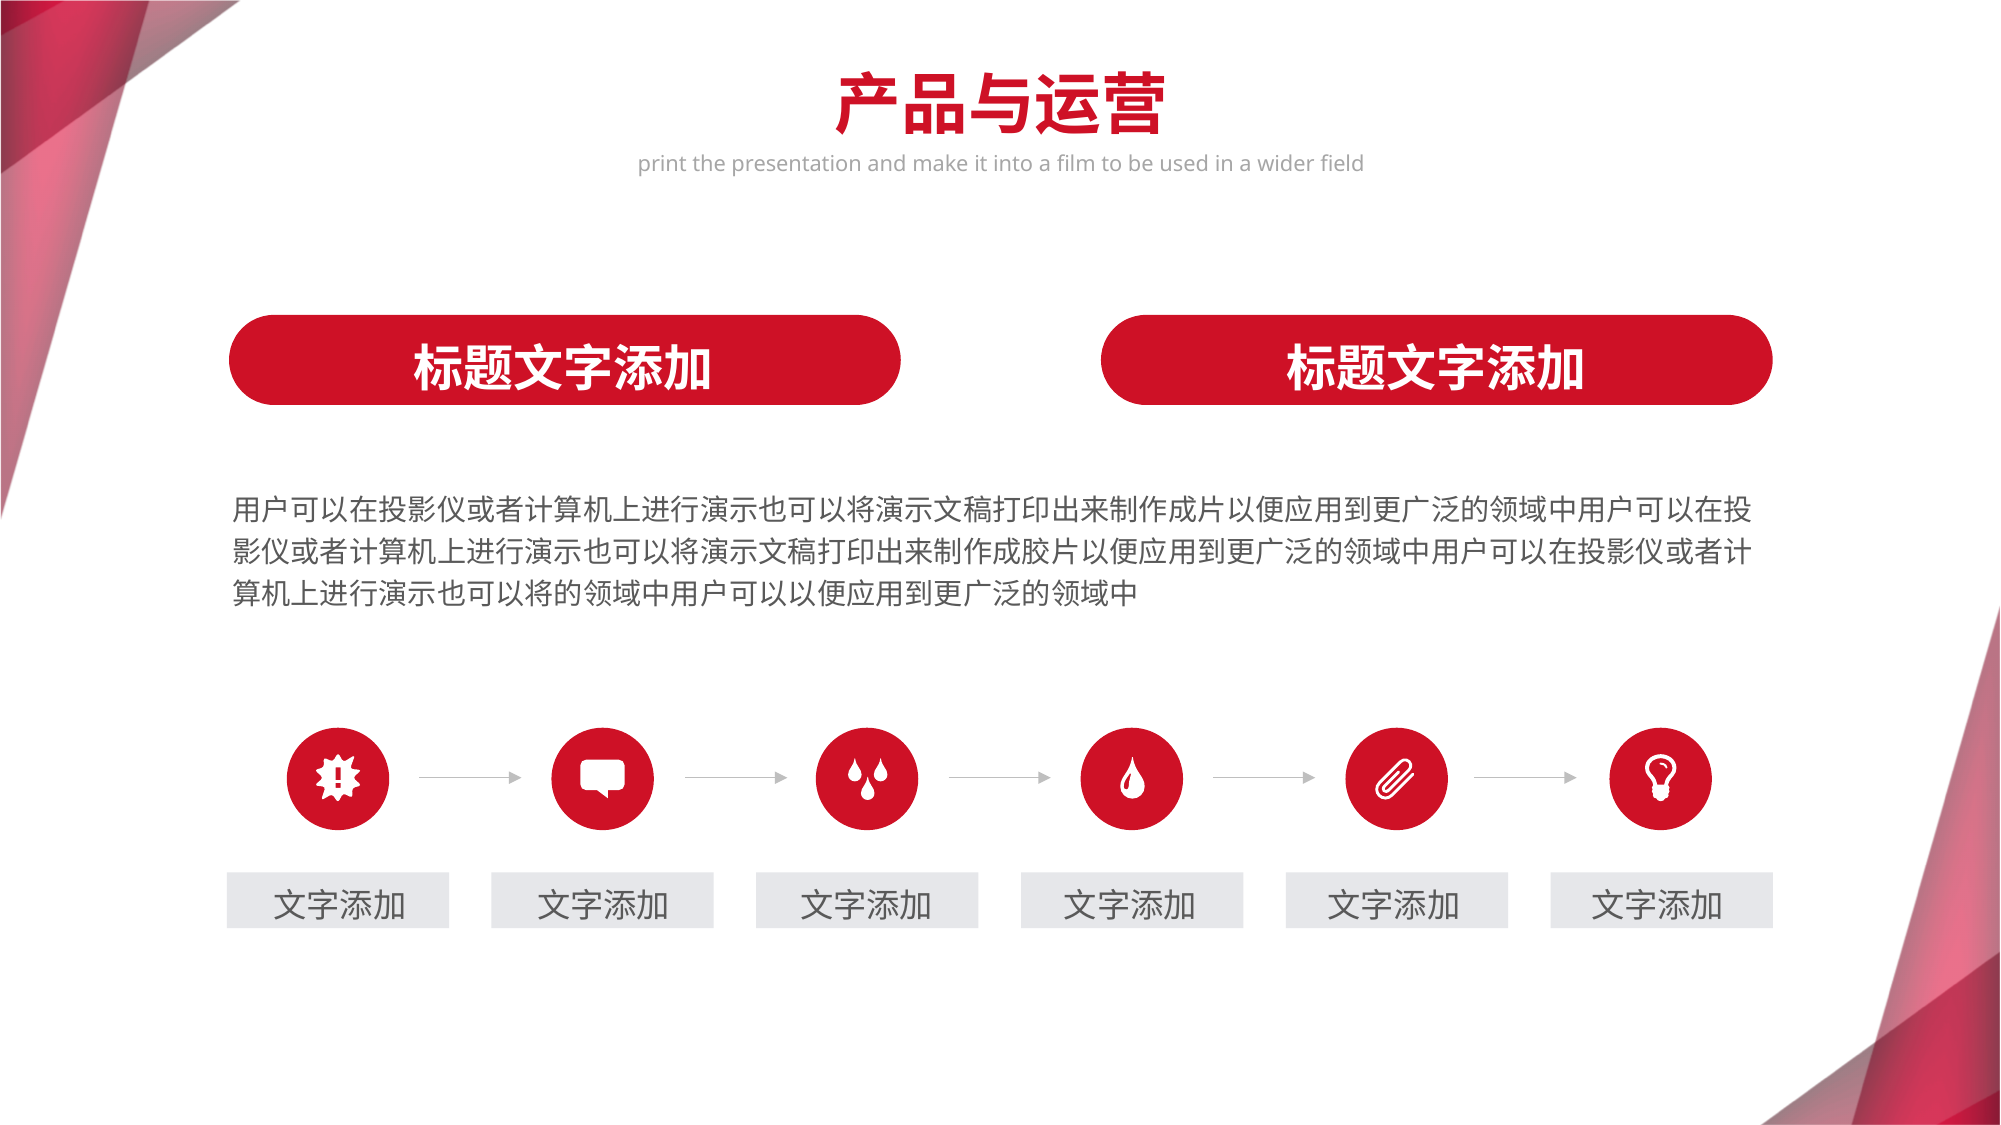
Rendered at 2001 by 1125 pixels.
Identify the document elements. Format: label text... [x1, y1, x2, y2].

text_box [544, 54, 1459, 184]
text_box 用户可以在投影仪或者计算机上进行演示也可以将演示文稿打印出来制作成片以便应用到更广泛的领域中用户可以在投影仪或者计算机上进行演示也可以将演示文稿打印出来制作成胶片以便应用到更广泛的领域中用户可以在投影仪或者计算机上进行演示也可以将的领域中用户可以以便应用到更广泛的领域中 [217, 477, 1790, 618]
picture [1698, 606, 2000, 1124]
text_box 标题文字添加 [1104, 317, 1770, 404]
text_box 标题文字添加 [231, 317, 897, 404]
picture [1, 1, 303, 519]
text_box [897, 341, 901, 378]
text_box [1100, 343, 1104, 377]
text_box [226, 727, 1774, 933]
